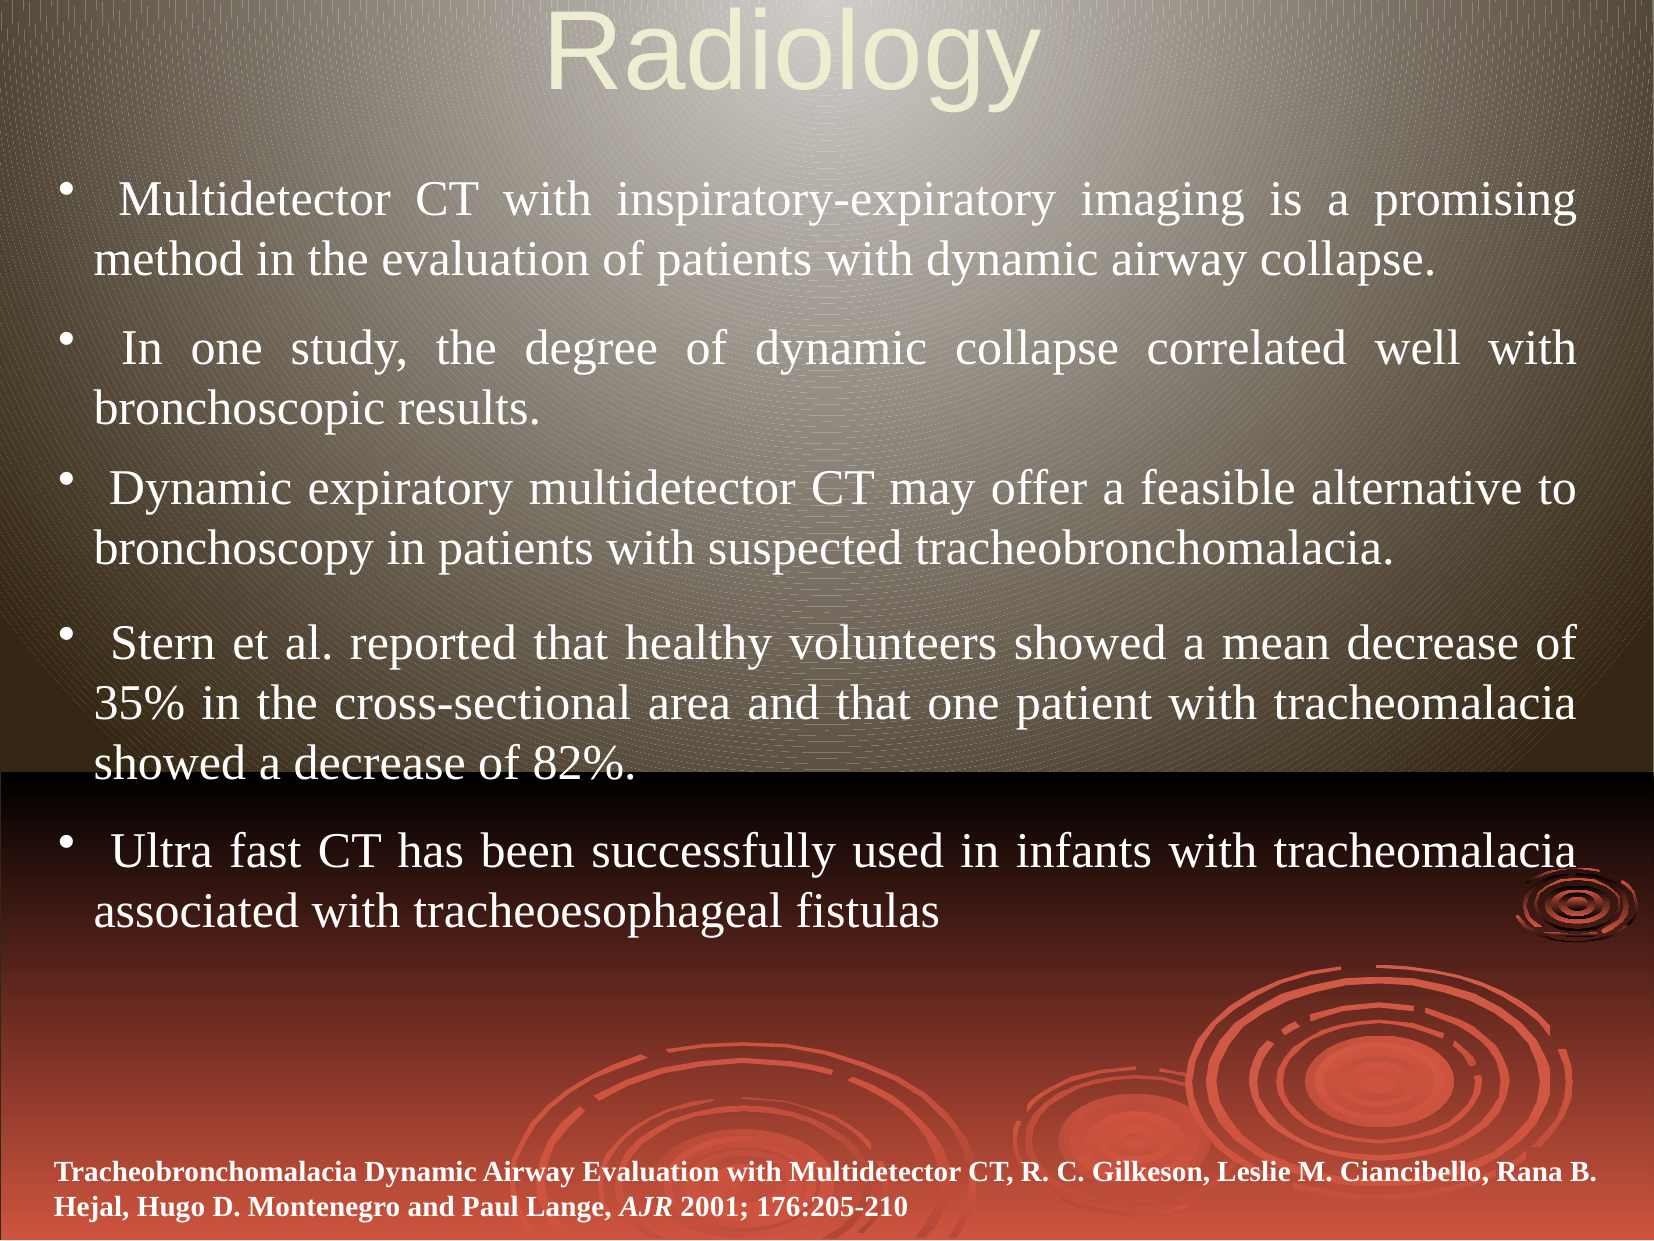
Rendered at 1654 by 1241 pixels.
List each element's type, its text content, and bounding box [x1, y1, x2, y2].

title Radiology [89, 32, 1496, 121]
text_box Tracheobronchomalacia Dynamic Airway Evaluation with Multidetector CT, R. C. Gilkeson, Leslie M. Ciancibello, Rana B. Hejal, Hugo D. Montenegro and Paul Lange, AJR 2001; 176:205-210 [39, 1145, 1615, 1241]
text_box Multidetector CT with inspiratory-expiratory imaging is a promising method in the evaluation of patients with dynamic airway collapse. In one study, the degree of dynamic collapse correlated well with bronchoscopic results. Dynamic expiratory multidetector CT may offer a feasible alternative to bronchoscopy in patients with suspected tracheobronchomalacia. Stern et al. reported that healthy volunteers showed a mean decrease of 35% in the cross-sectional area and that one patient with tracheomalacia showed a decrease of 82%. Ultra fast CT has been successfully used in infants with tracheomalacia associated with tracheoesophageal fistulas [43, 157, 1594, 1085]
